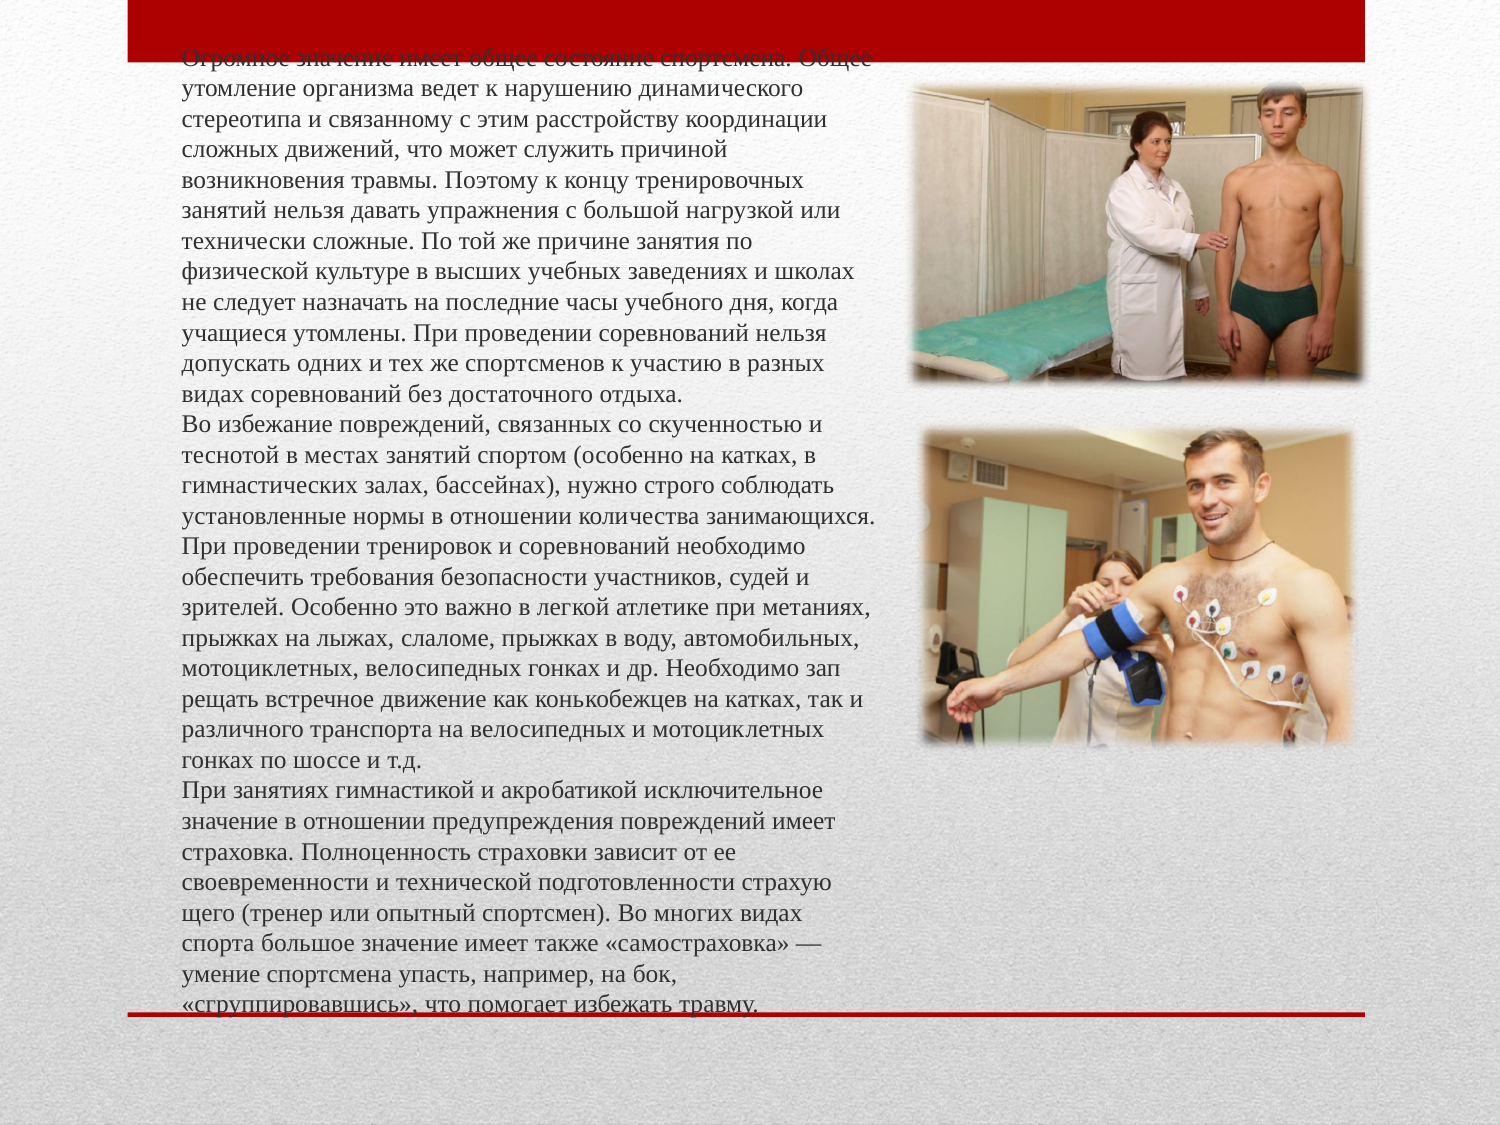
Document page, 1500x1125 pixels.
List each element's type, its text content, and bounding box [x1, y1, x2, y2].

list Огромное значение имеет общее со­стояние спортсмена. Общее утомление организма ведет к нарушению динами­ческого стереотипа и связанному с этим расстройству координации сложных дви­жений, что может служить причиной возникновения травмы. Поэтому к кон­цу тренировочных занятий нельзя давать упражнения с большой нагрузкой или технически сложные. По той же при­чине занятия по физической культуре в высших учебных заведениях и школах не следует назначать на последние часы учебного дня, когда учащиеся утомле­ны. При проведении соревнований нельзя допускать одних и тех же спорт­сменов к участию в разных видах со­ревнований без достаточного отдыха. Во избежание повреждений, свя­занных со скученностью и теснотой в местах занятий спортом (особенно на катках, в гимнастических залах, бас­сейнах), нужно строго соблюдать уста­новленные нормы в отношении коли­чества занимающихся. При проведении тренировок и сорев­нований необходимо обеспечить требо­вания безопасности участников, судей и зрителей. Особенно это важно в лег­кой атлетике при метаниях, прыжках на лыжах, слаломе, прыжках в воду, автомобильных, мотоциклетных, вело­сипедных гонках и др. Необходимо зап­рещать встречное движение как конь­кобежцев на катках, так и различного транспорта на велосипедных и мотоцик­летных гонках по шоссе и т.д. При занятиях гимнастикой и акро­батикой исключительное значение в от­ношении предупреждения повреждений имеет страховка. Полноценность стра­ховки зависит от ее своевременности и технической подготовленности страхую­щего (тренер или опытный спортсмен). Во многих видах спорта большое значе­ние имеет также «самостраховка» — умение спортсмена упасть, например, на бок, «сгруппировавшись», что по­могает избежать травму. [125, 0, 892, 1059]
picture [902, 77, 1374, 392]
picture [914, 419, 1362, 753]
